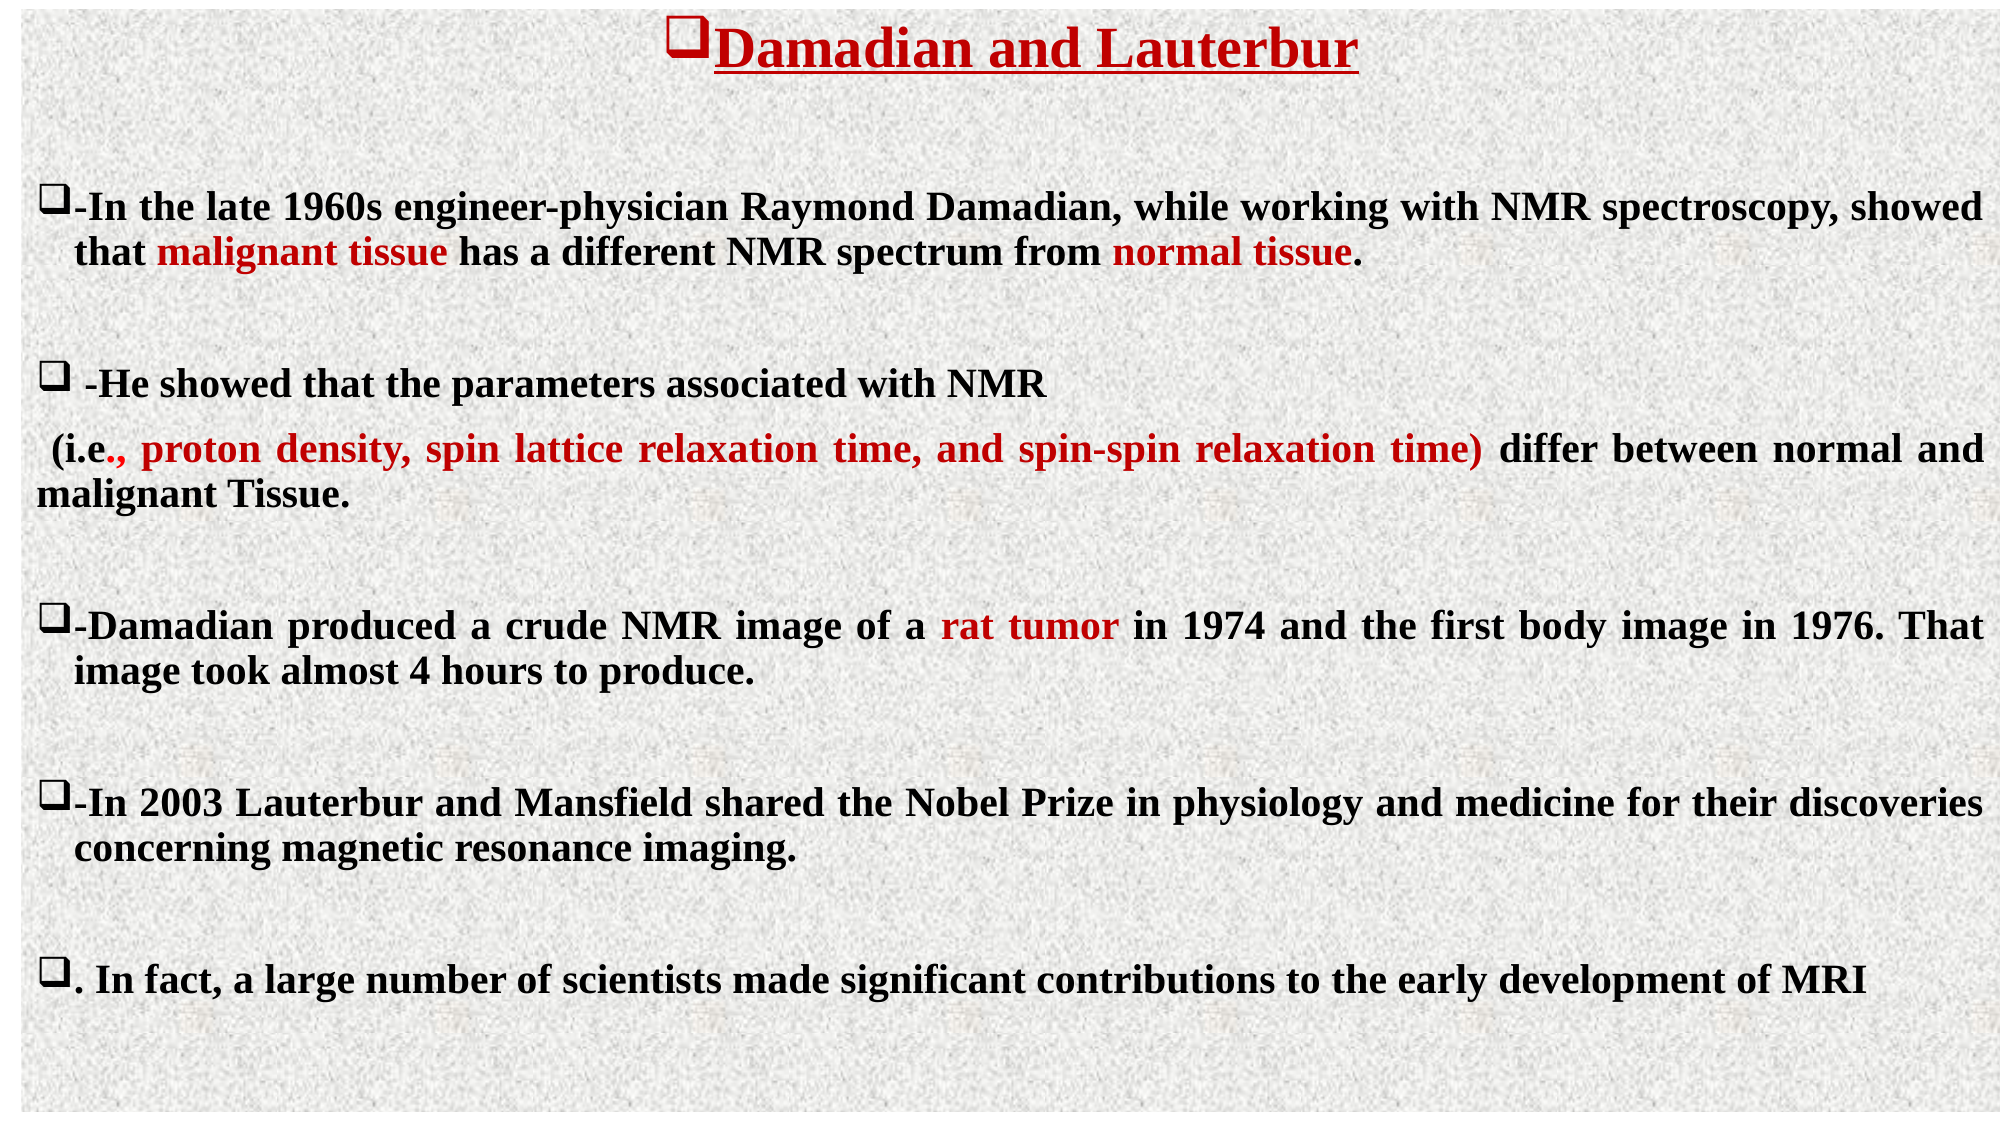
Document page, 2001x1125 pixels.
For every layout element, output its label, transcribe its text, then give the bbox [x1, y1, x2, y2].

list Damadian and Lauterbur -In the late 1960s engineer-physician Raymond Damadian, while working with NMR spectroscopy, showed that malignant tissue has a different NMR spectrum from normal tissue. -He showed that the parameters associated with NMR (i.e., proton density, spin lattice relaxation time, and spin-spin relaxation time) differ between normal and malignant Tissue. -Damadian produced a crude NMR image of a rat tumor in 1974 and the first body image in 1976. That image took almost 4 hours to produce. -In 2003 Lauterbur and Mansfield shared the Nobel Prize in physiology and medicine for their discoveries concerning magnetic resonance imaging. . In fact, a large number of scientists made significant contributions to the early development of MRI ,. [21, 9, 2000, 1112]
